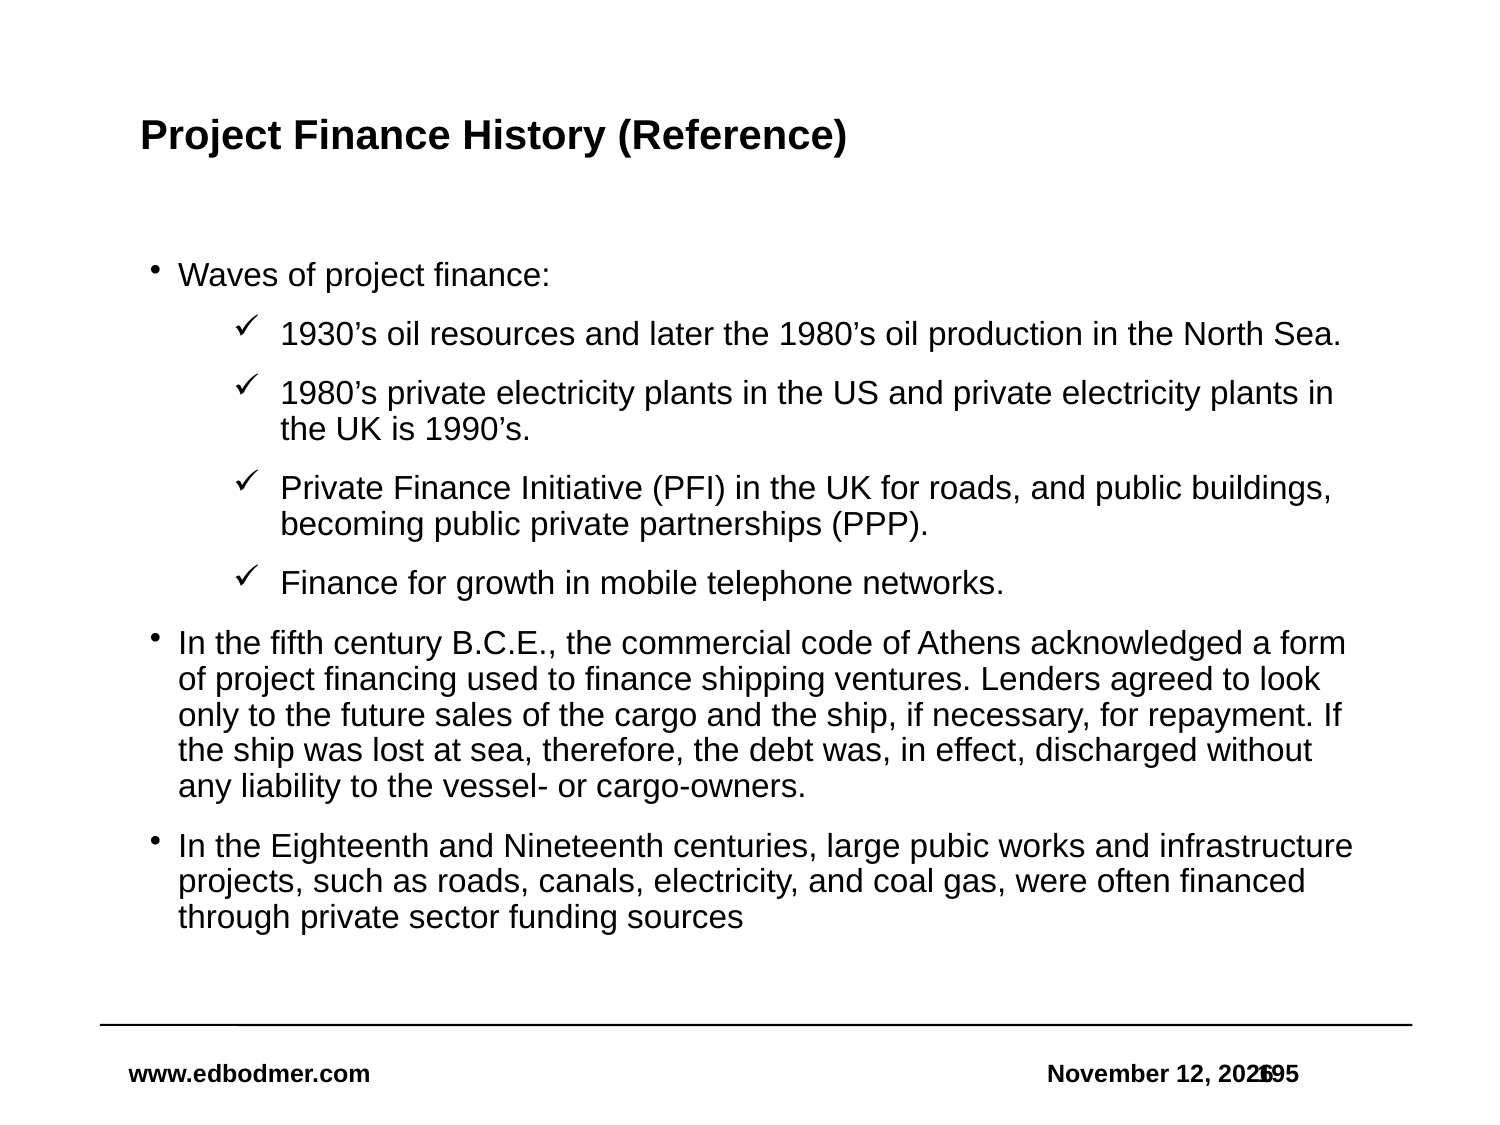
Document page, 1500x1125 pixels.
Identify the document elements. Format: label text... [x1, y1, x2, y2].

list Waves of project finance: 1930’s oil resources and later the 1980’s oil production in the North Sea. 1980’s private electricity plants in the US and private electricity plants in the UK is 1990’s. Private Finance Initiative (PFI) in the UK for roads, and public buildings, becoming public private partnerships (PPP). Finance for growth in mobile telephone networks. In the fifth century B.C.E., the commercial code of Athens acknowledged a form of project financing used to finance shipping ventures. Lenders agreed to look only to the future sales of the cargo and the ship, if necessary, for repayment. If the ship was lost at sea, therefore, the debt was, in effect, discharged without any liability to the vessel- or cargo-owners. In the Eighteenth and Nineteenth centuries, large pubic works and infrastructure projects, such as roads, canals, electricity, and coal gas, were often financed through private sector funding sources [124, 249, 1376, 1001]
title Project Finance History (Reference) [124, 99, 1288, 226]
